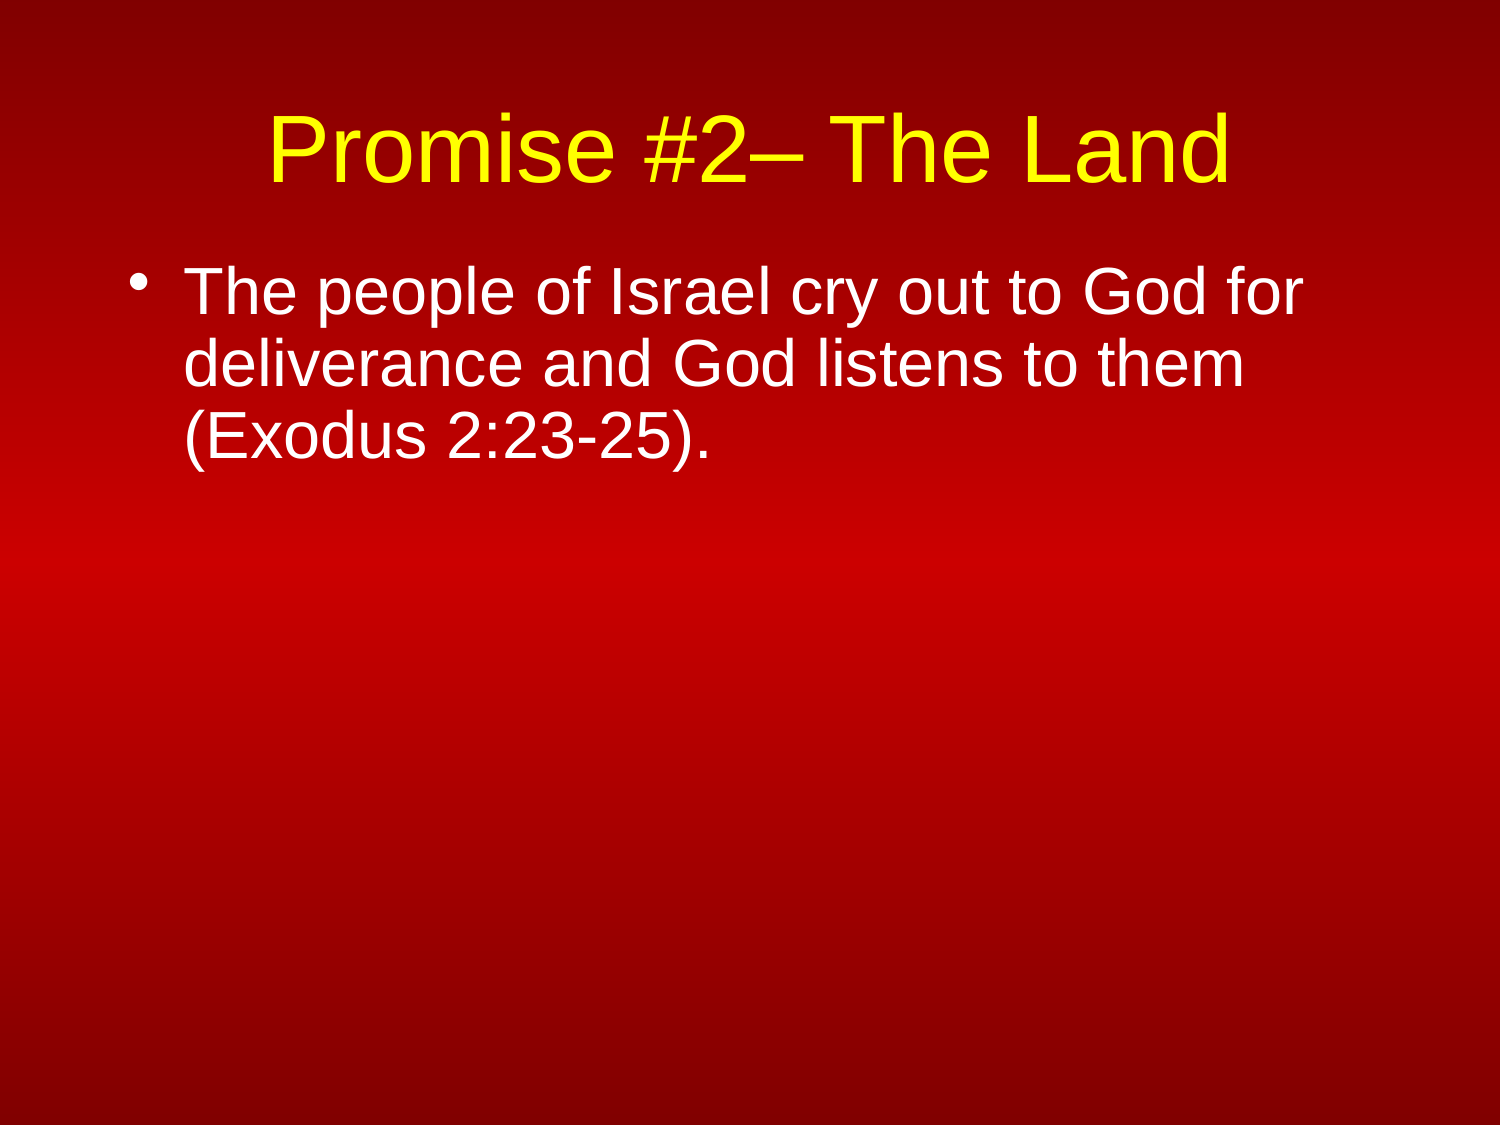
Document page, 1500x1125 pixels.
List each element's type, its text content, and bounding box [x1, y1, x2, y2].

title Promise #2– The Land [37, 50, 1463, 238]
list The people of Israel cry out to God for deliverance and God listens to them (Exodus 2:23-25). [112, 249, 1388, 500]
